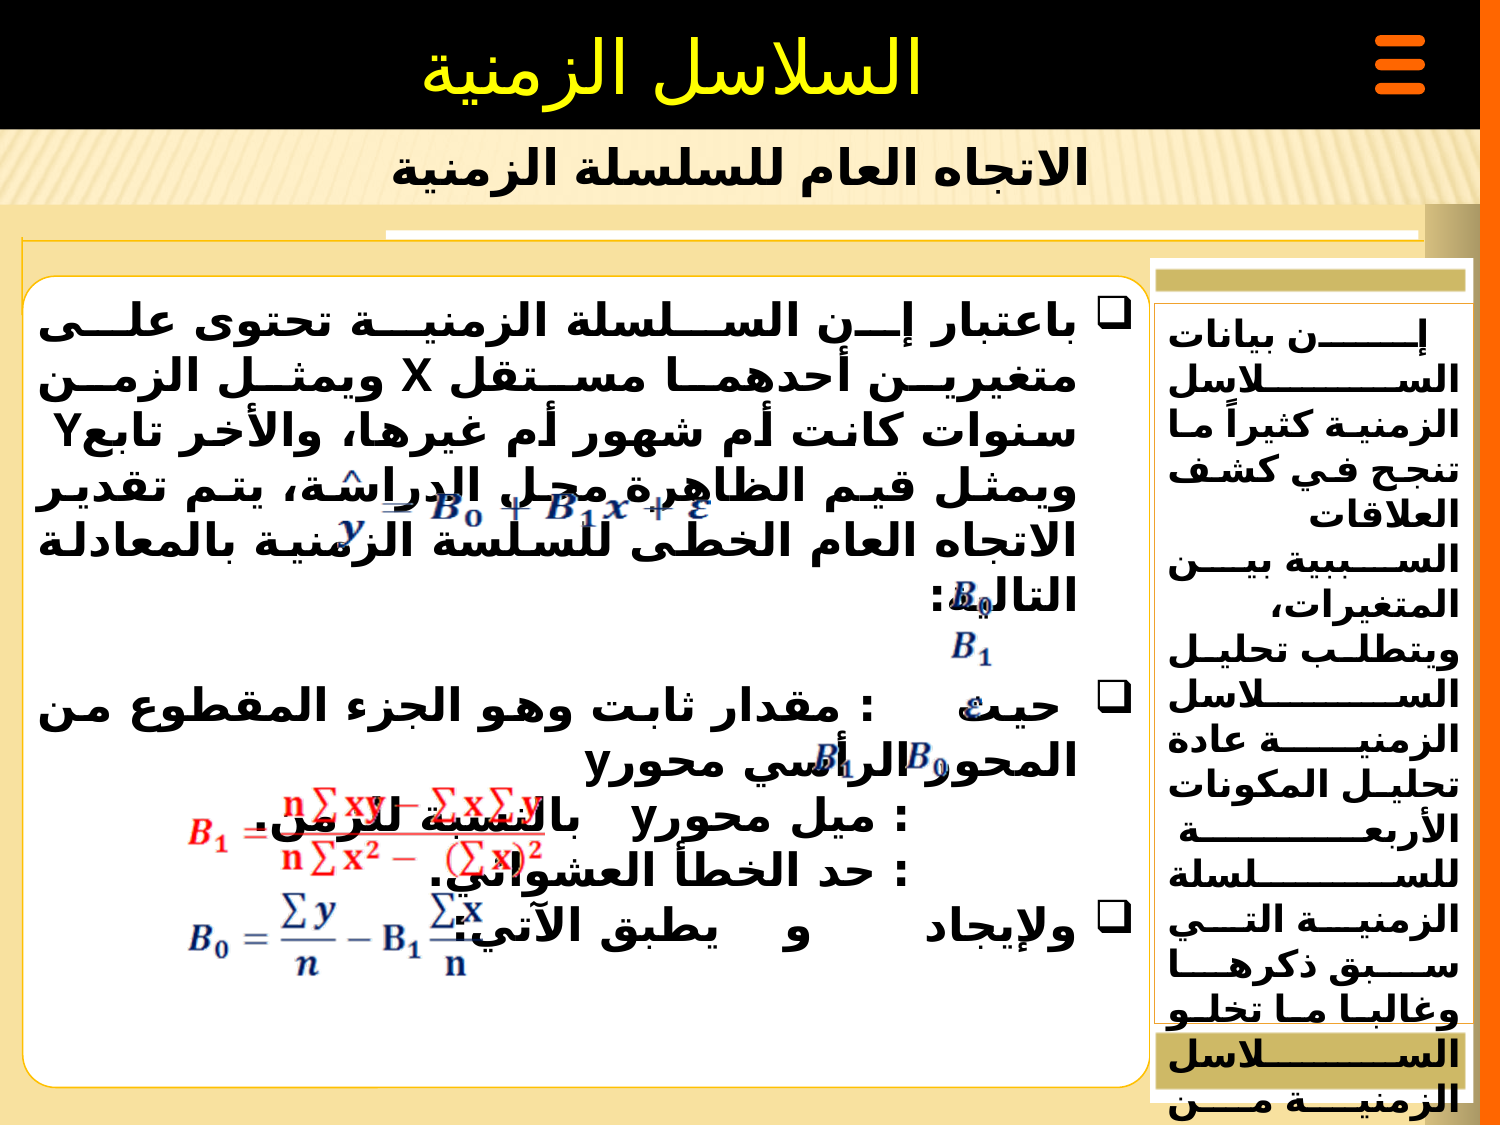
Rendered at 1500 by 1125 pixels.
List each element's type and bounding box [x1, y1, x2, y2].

picture [337, 464, 711, 555]
picture [905, 733, 951, 785]
picture [187, 783, 545, 886]
picture [1149, 258, 1474, 1103]
picture [963, 681, 982, 733]
picture [949, 572, 996, 673]
picture [187, 890, 483, 986]
picture [812, 733, 858, 785]
text_box [0, 0, 1500, 1125]
